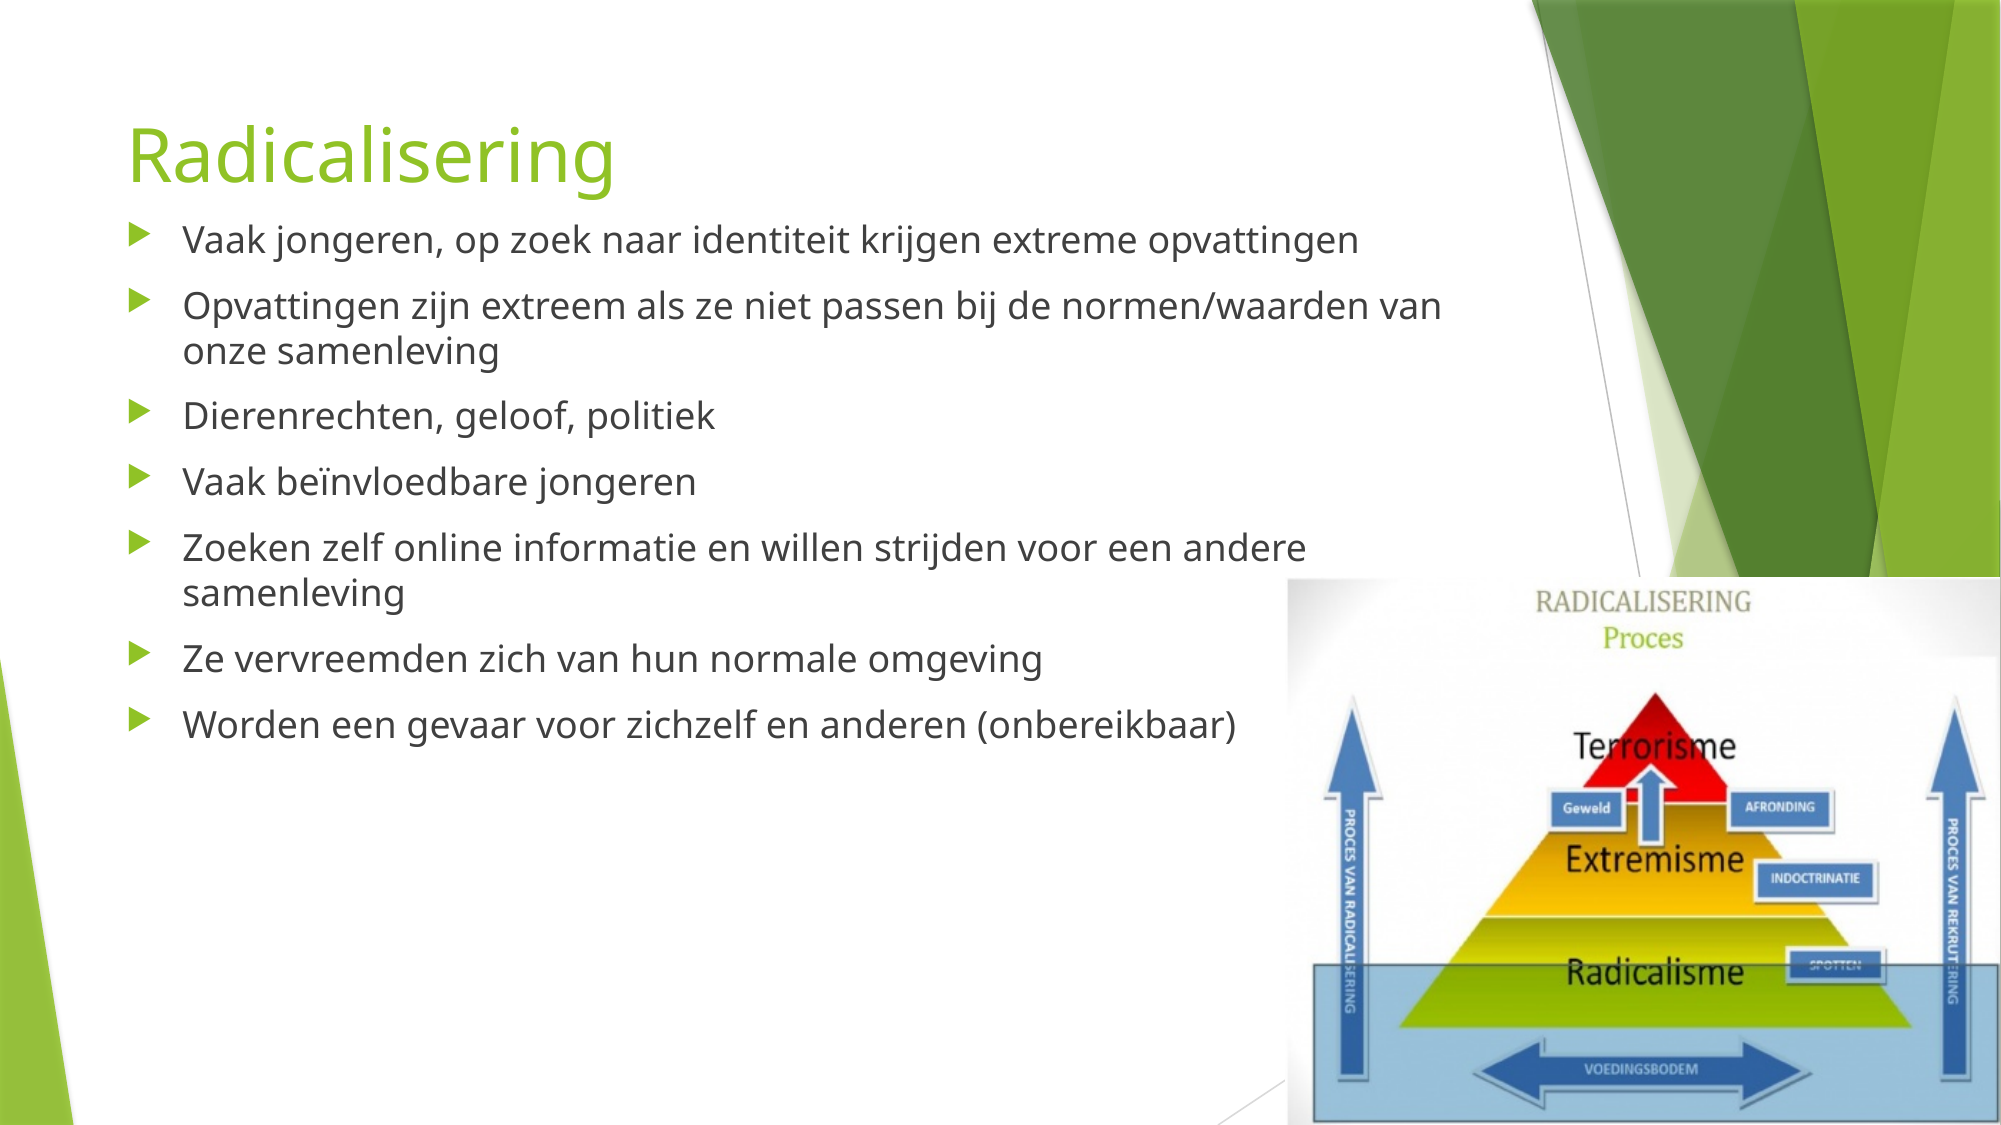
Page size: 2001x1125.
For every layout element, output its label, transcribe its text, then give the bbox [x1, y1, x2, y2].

title Radicalisering [111, 99, 1522, 208]
picture [1285, 577, 2000, 1125]
list Vaak jongeren, op zoek naar identiteit krijgen extreme opvattingen Opvattingen zijn extreem als ze niet passen bij de normen/waarden van onze samenleving Dierenrechten, geloof, politiek Vaak beïnvloedbare jongeren Zoeken zelf online informatie en willen strijden voor een andere samenleving Ze vervreemden zich van hun normale omgeving Worden een gevaar voor zichzelf en anderen (onbereikbaar) [111, 208, 1522, 845]
